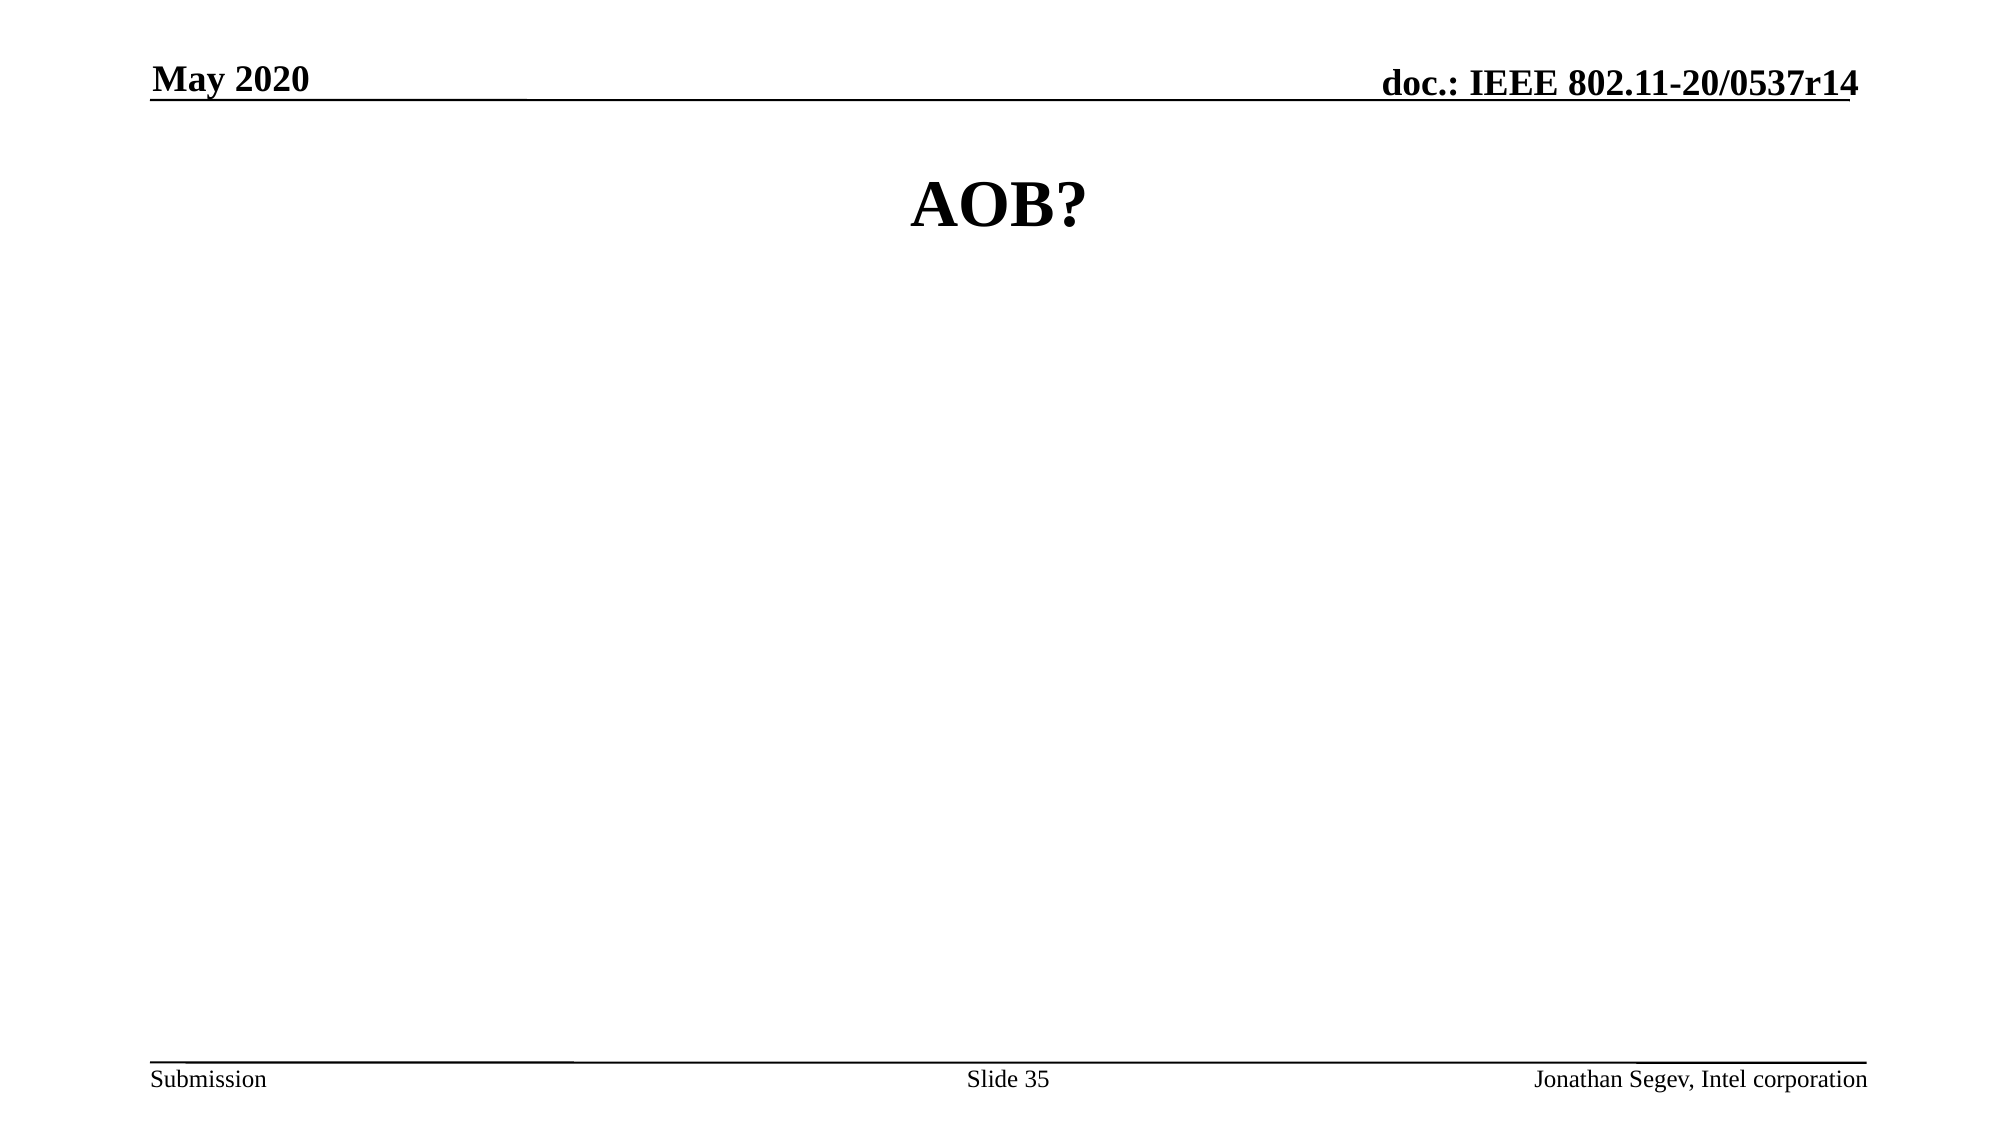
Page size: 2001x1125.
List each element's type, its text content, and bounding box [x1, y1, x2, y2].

footer Jonathan Segev, Intel corporation [1171, 1061, 1869, 1093]
title AOB? [149, 112, 1850, 288]
slide_number Slide 35 [950, 1061, 1067, 1123]
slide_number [152, 54, 563, 100]
